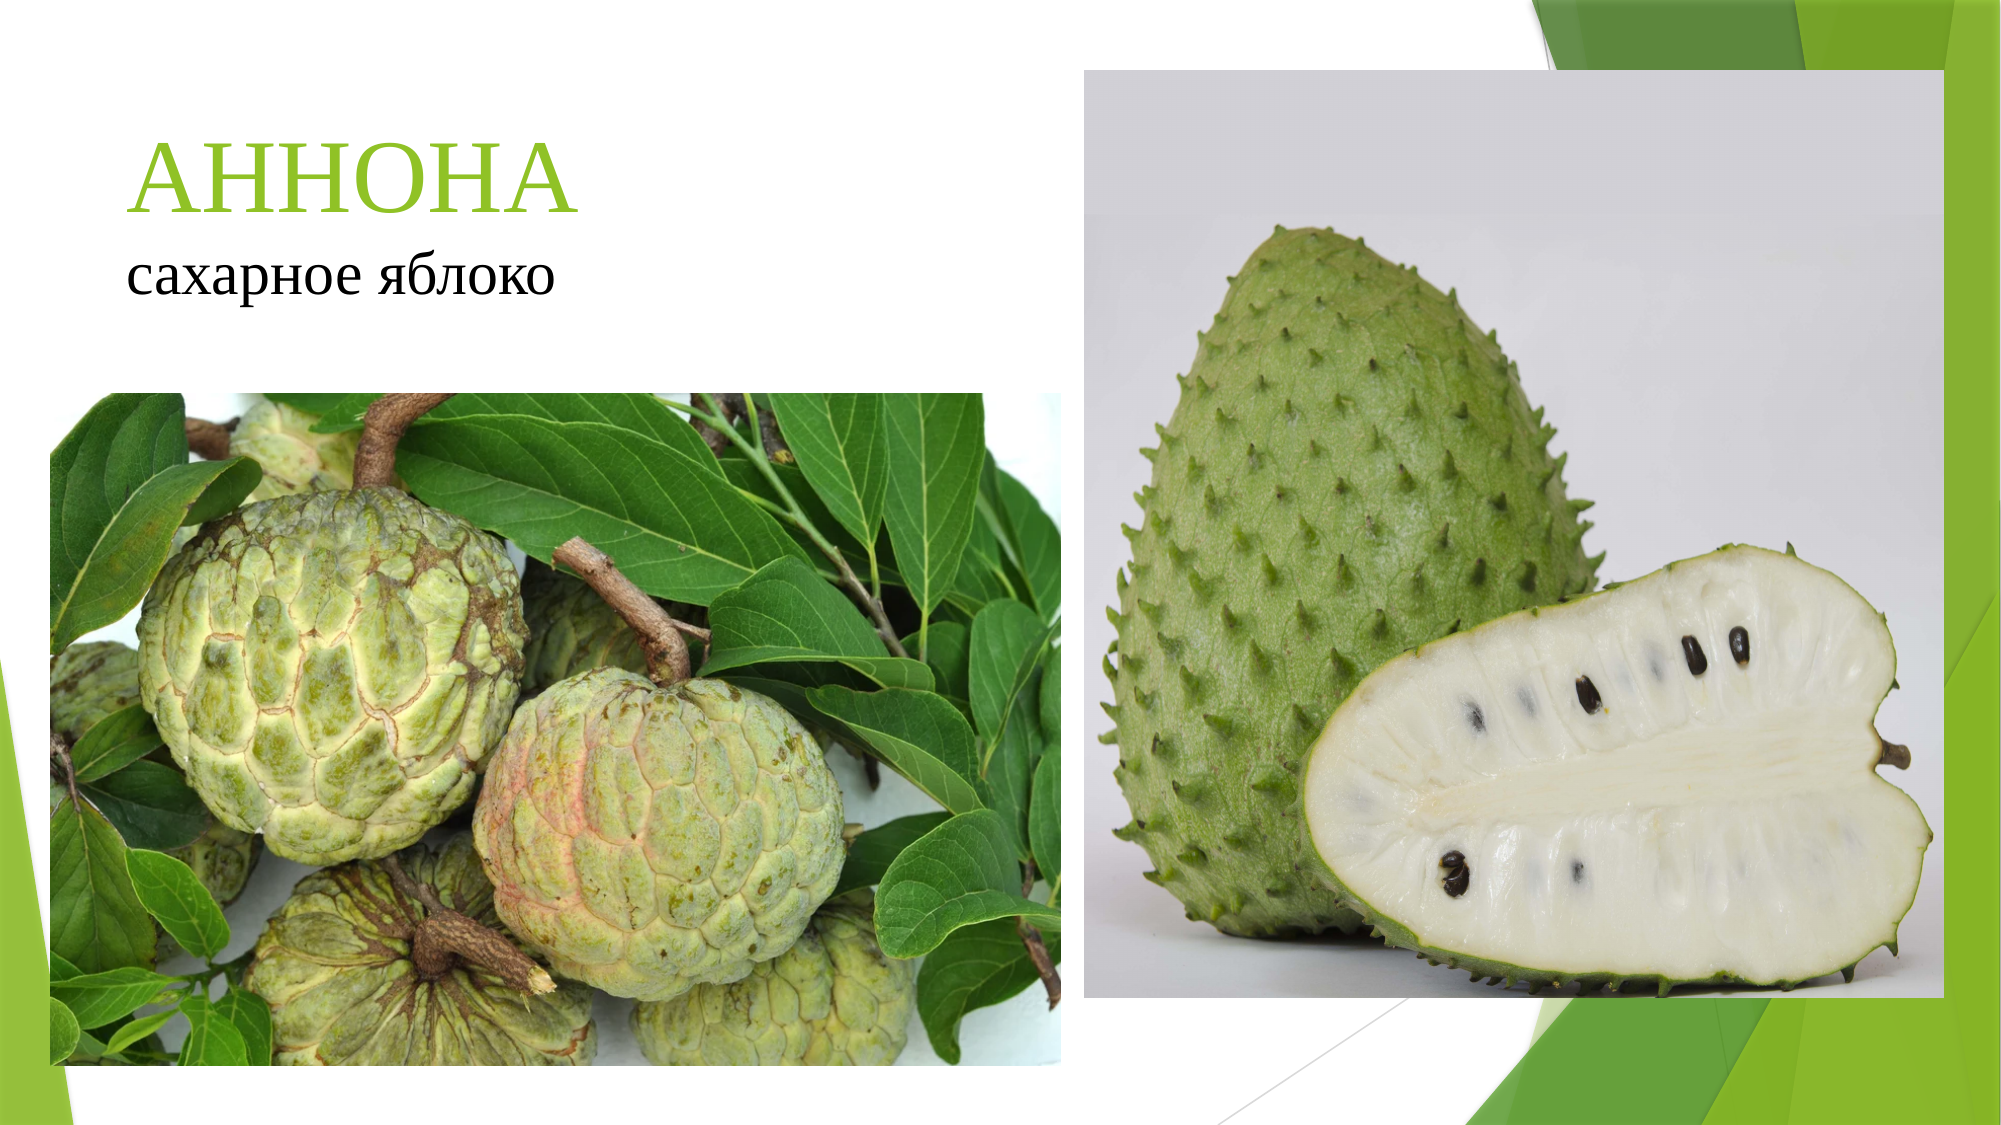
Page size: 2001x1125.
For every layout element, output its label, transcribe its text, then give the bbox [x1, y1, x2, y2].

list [49, 393, 1062, 1066]
title АННОНА сахарное яблоко [111, 99, 1079, 317]
picture [1084, 69, 1944, 999]
